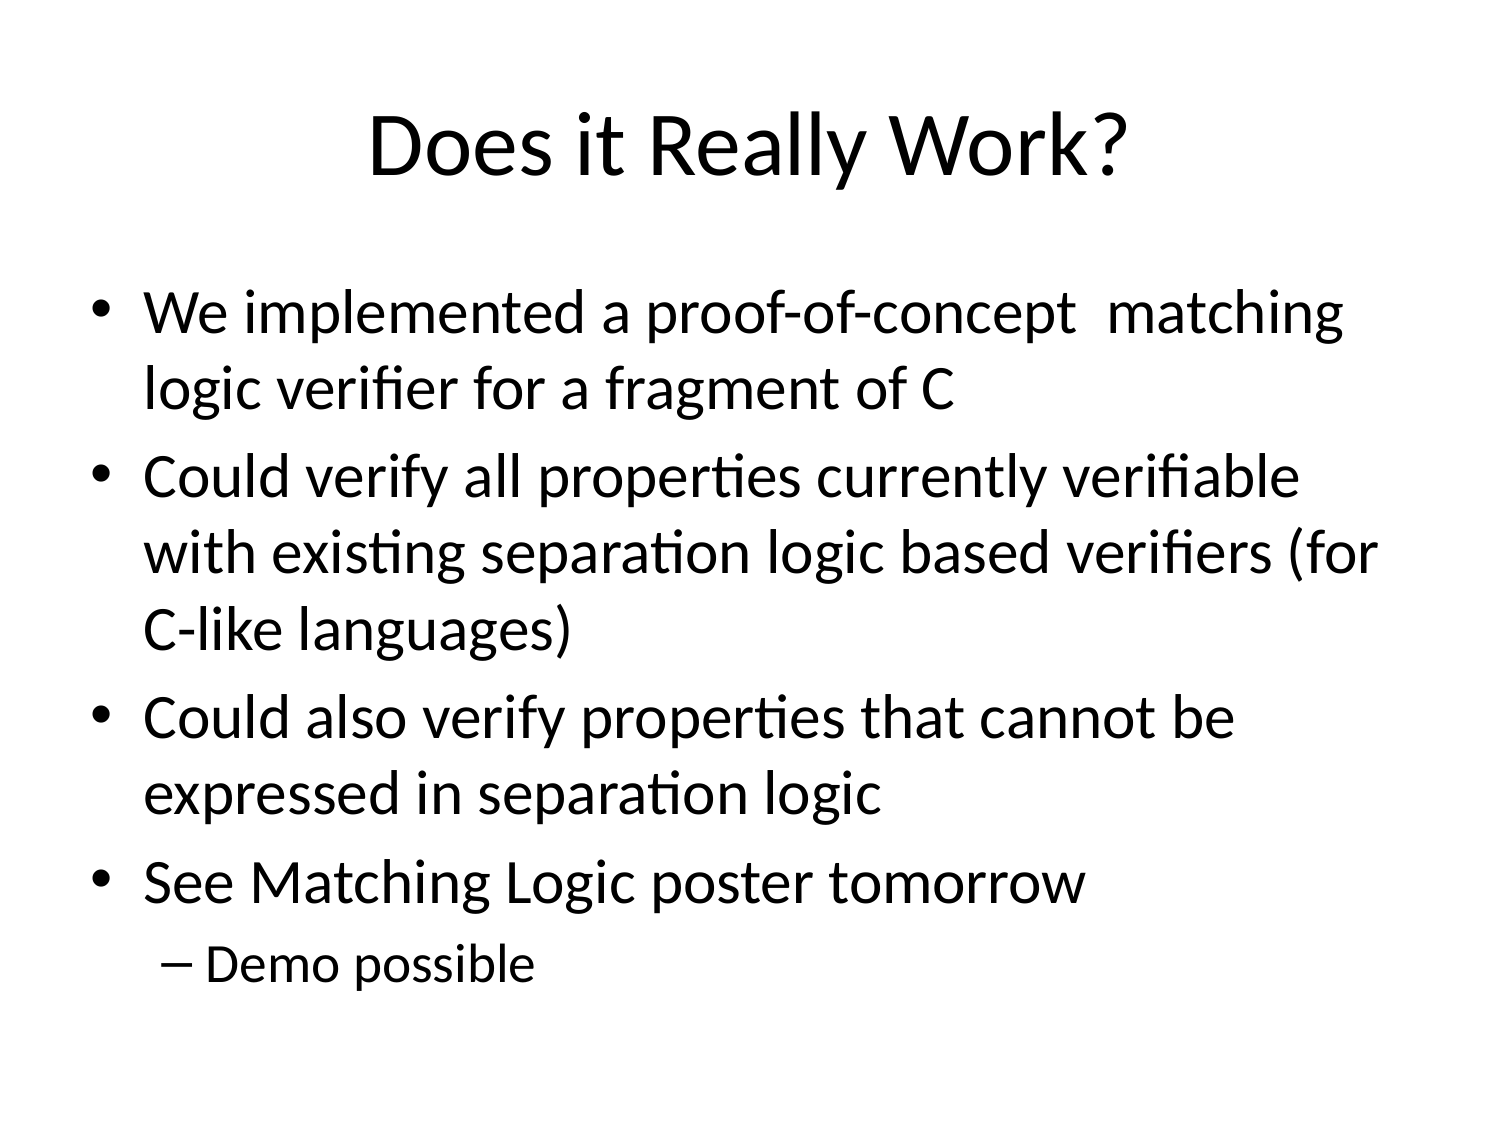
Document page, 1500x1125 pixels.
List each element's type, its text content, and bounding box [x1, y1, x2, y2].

list We implemented a proof-of-concept matching logic verifier for a fragment of C Could verify all properties currently verifiable with existing separation logic based verifiers (for C-like languages) Could also verify properties that cannot be expressed in separation logic See Matching Logic poster tomorrow Demo possible [75, 262, 1425, 1005]
title Does it Really Work? [75, 45, 1425, 233]
